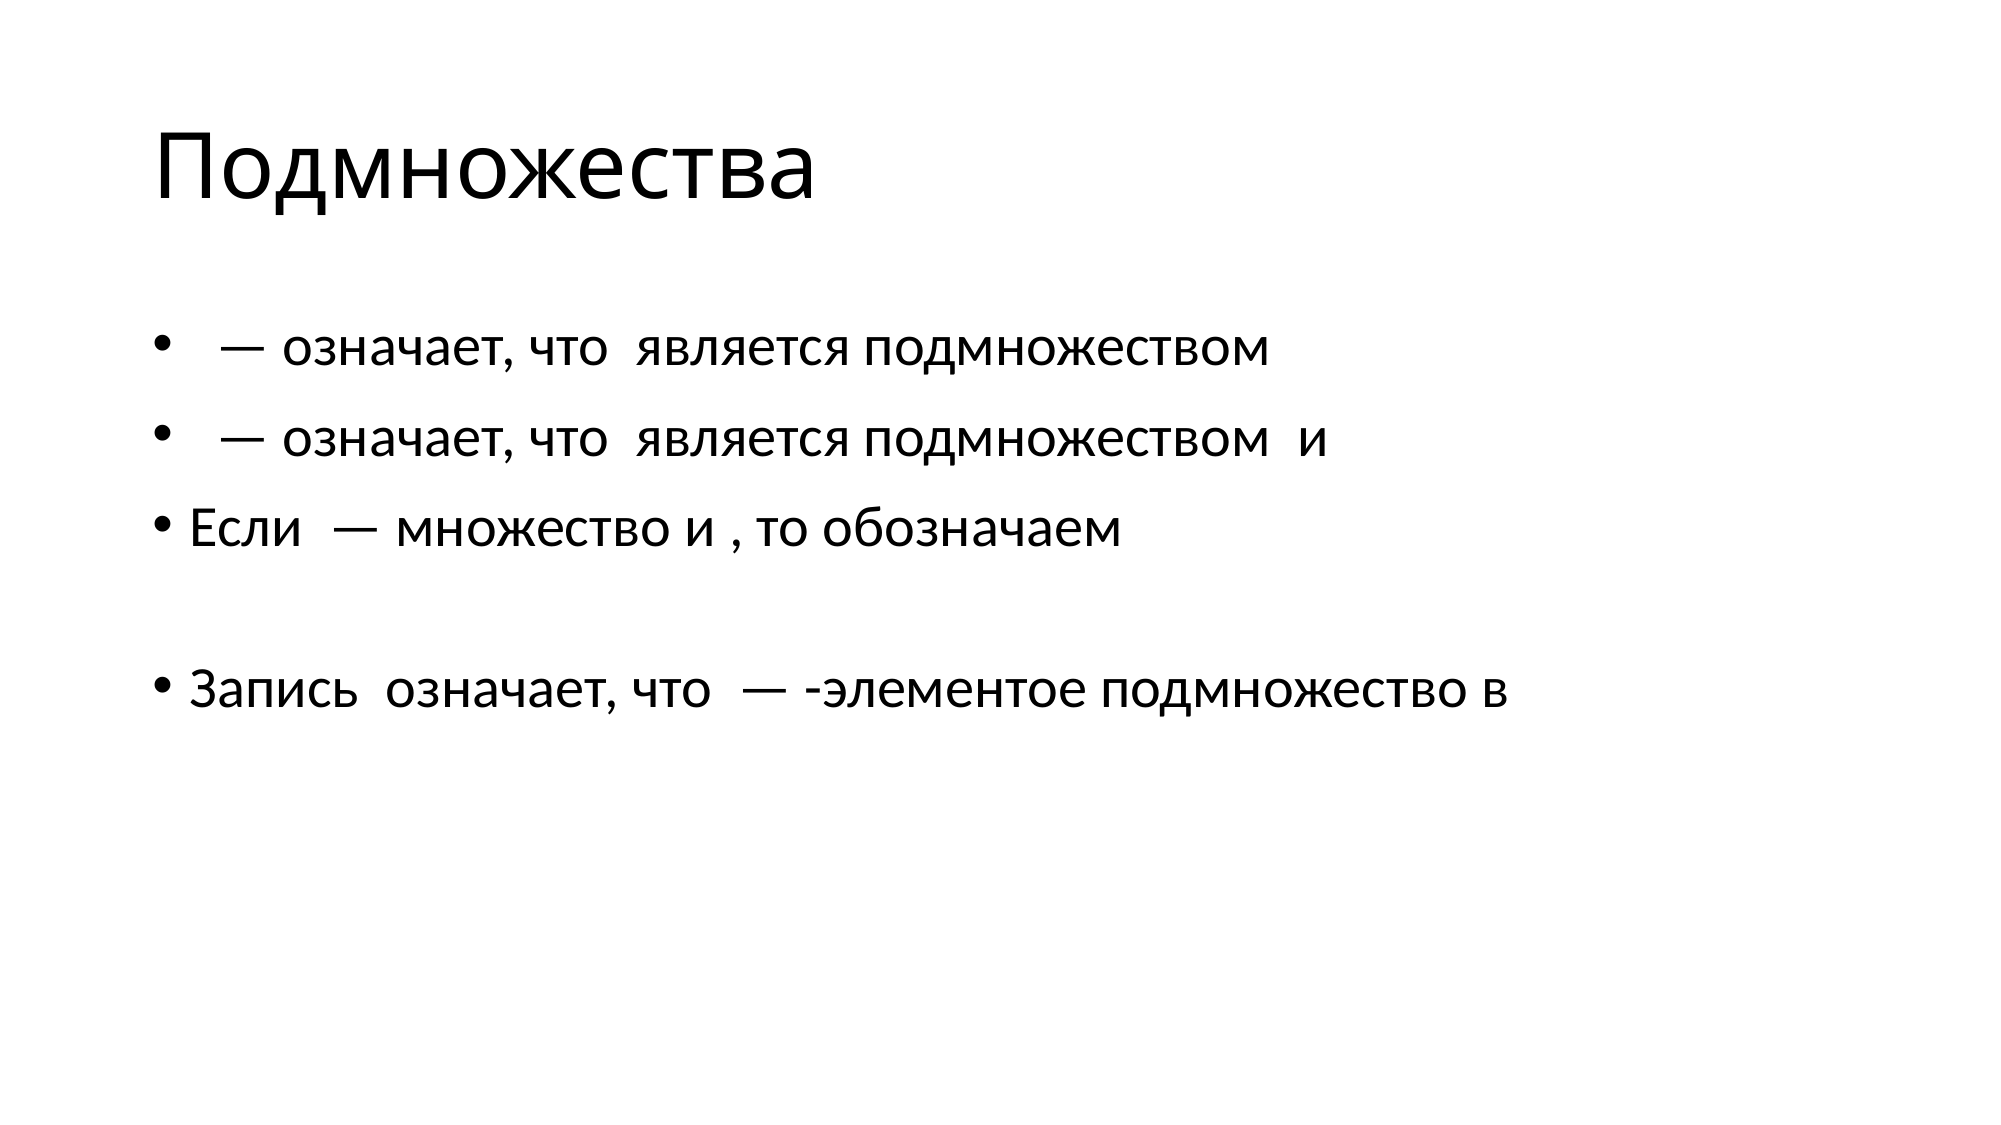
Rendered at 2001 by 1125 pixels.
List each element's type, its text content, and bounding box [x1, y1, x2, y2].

title Подмножества [137, 59, 1863, 278]
